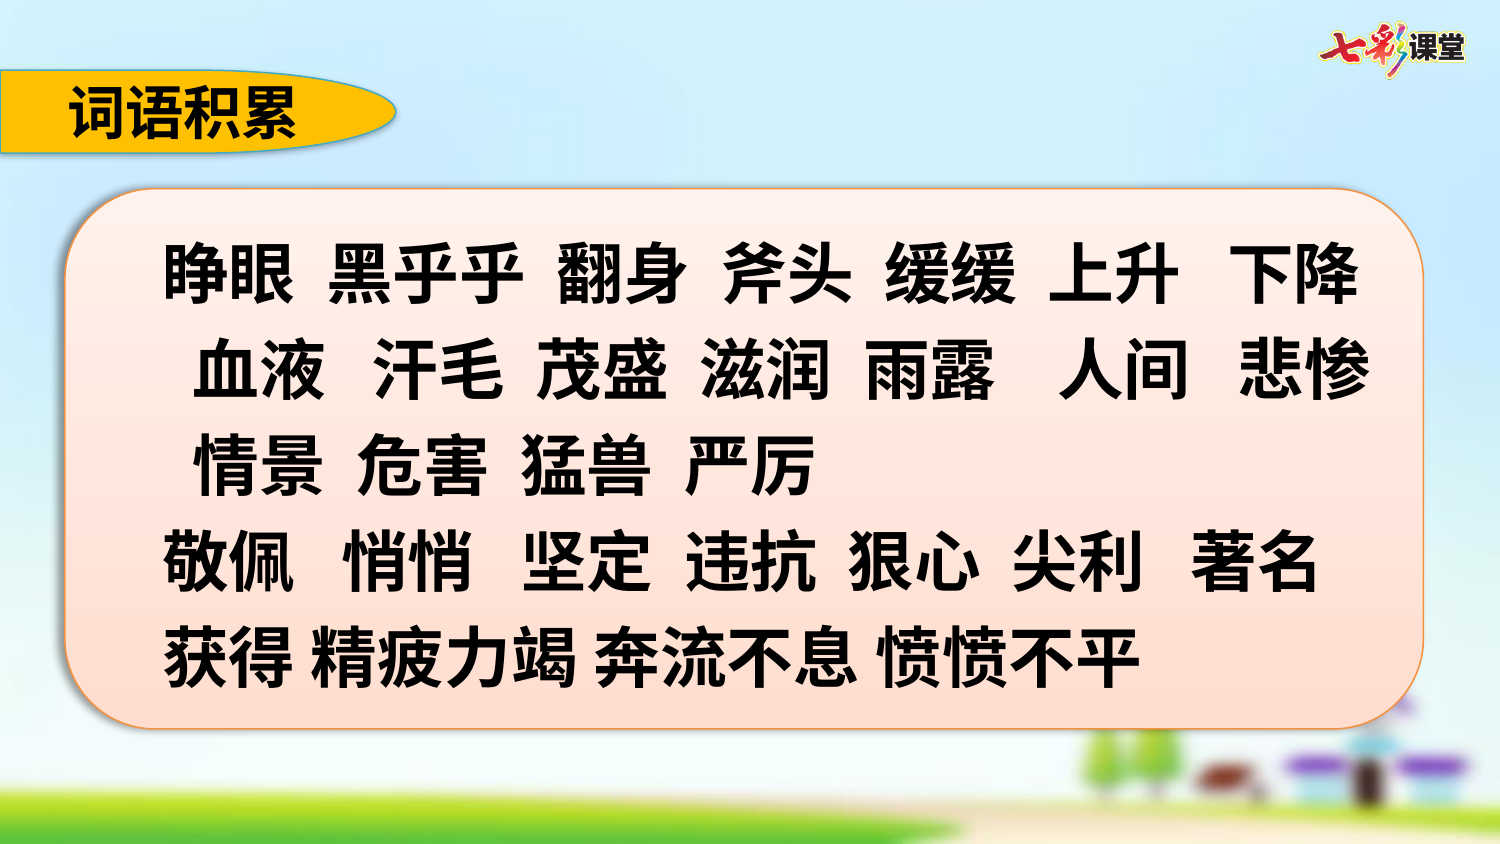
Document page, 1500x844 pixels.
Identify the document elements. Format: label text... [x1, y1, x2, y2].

picture [0, 0, 1500, 844]
text_box 睁眼 黑乎乎 翻身 斧头 缓缓 上升 下降 血液 汗毛 茂盛 滋润 雨露 人间 悲惨 情景 危害 猛兽 严厉 敬佩 悄悄 坚定 违抗 狠心 尖利 著名 获得 精疲力竭 奔流不息 愤愤不平 [147, 208, 1388, 703]
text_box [0, 69, 397, 154]
text_box [64, 187, 1425, 730]
